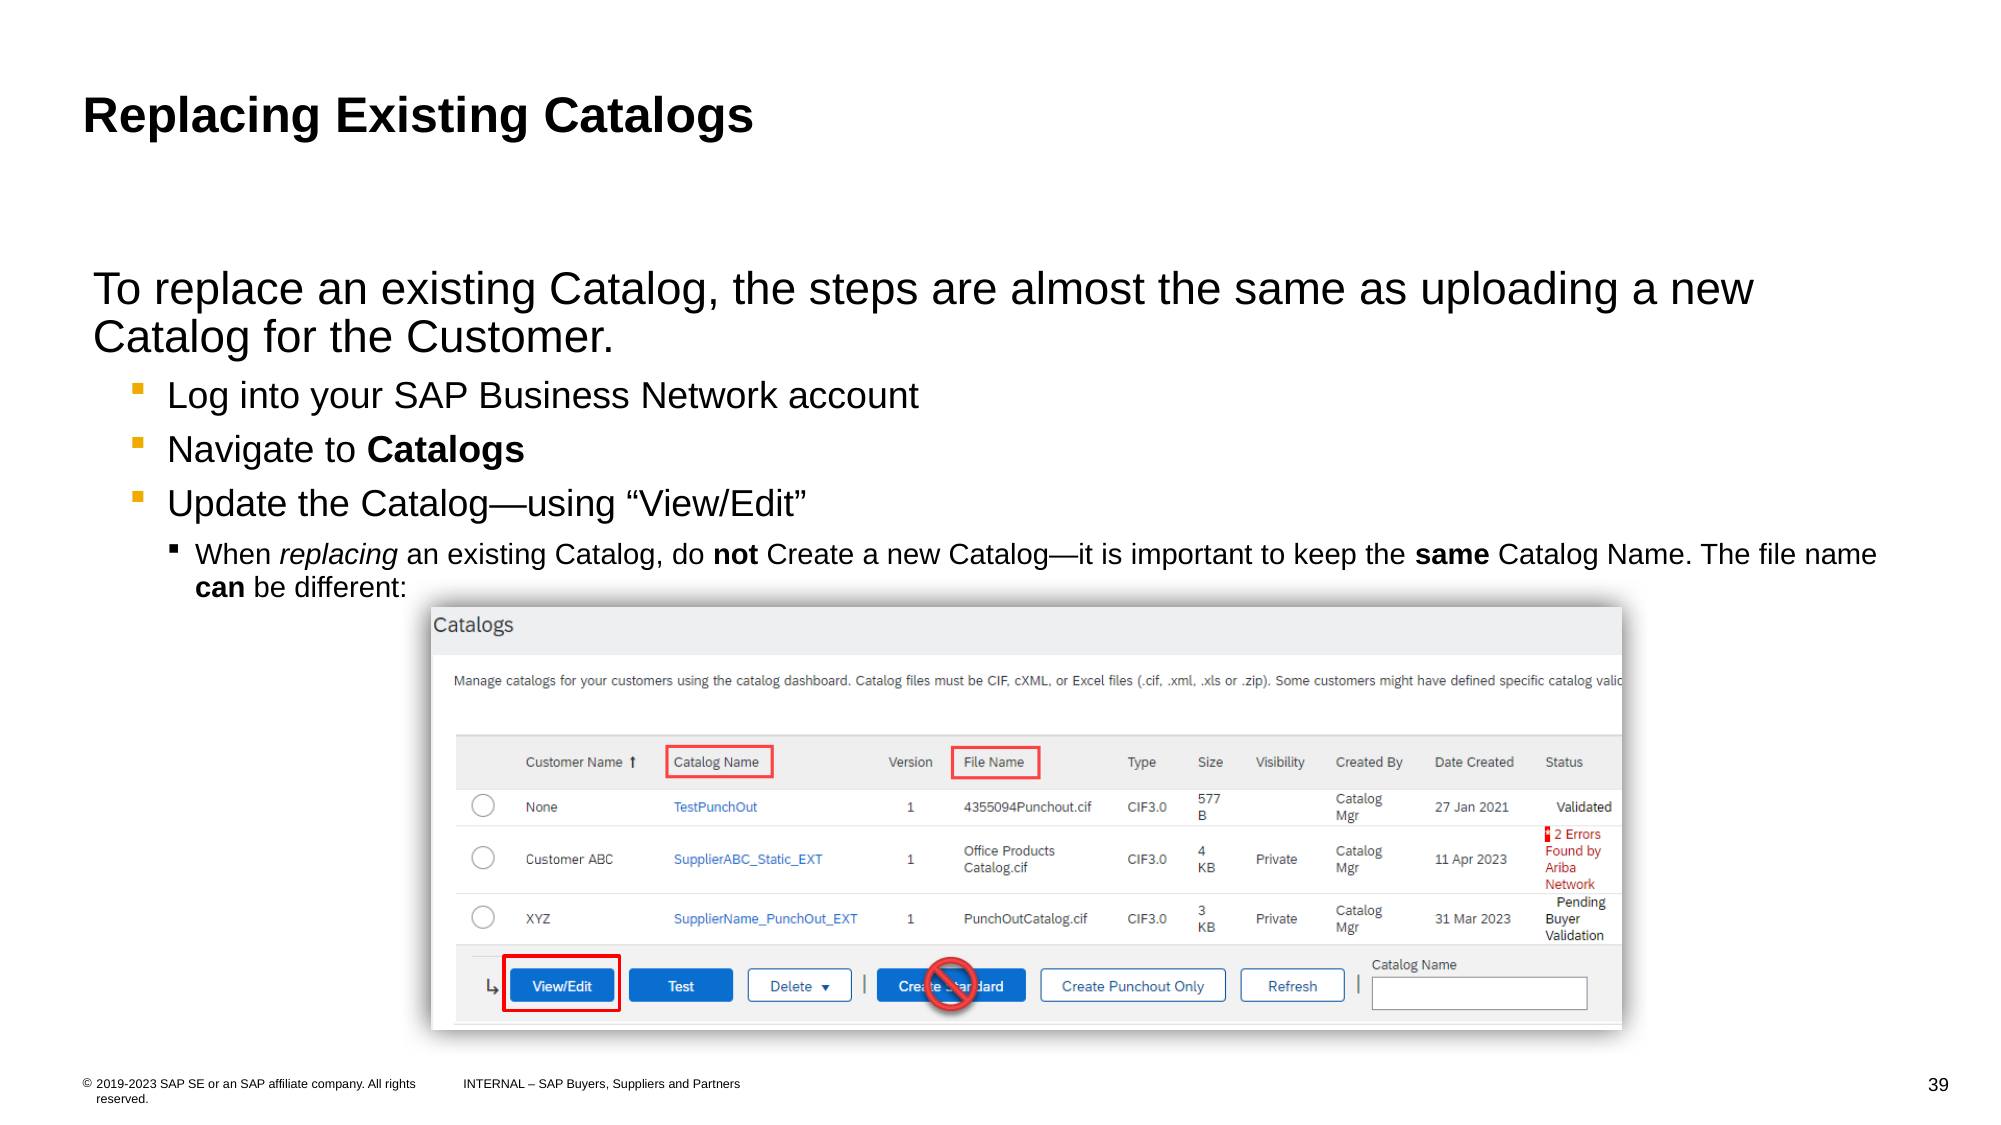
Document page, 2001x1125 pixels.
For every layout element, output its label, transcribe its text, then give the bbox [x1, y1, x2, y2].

picture [430, 607, 1622, 1030]
title Replacing Existing Catalogs [82, 82, 1918, 144]
list To replace an existing Catalog, the steps are almost the same as uploading a new Catalog for the Customer. Log into your SAP Business Network account Navigate to Catalogs Update the Catalog—using “View/Edit” When replacing an existing Catalog, do not Create a new Catalog—it is important to keep the same Catalog Name. The file name can be different: [82, 265, 1918, 639]
